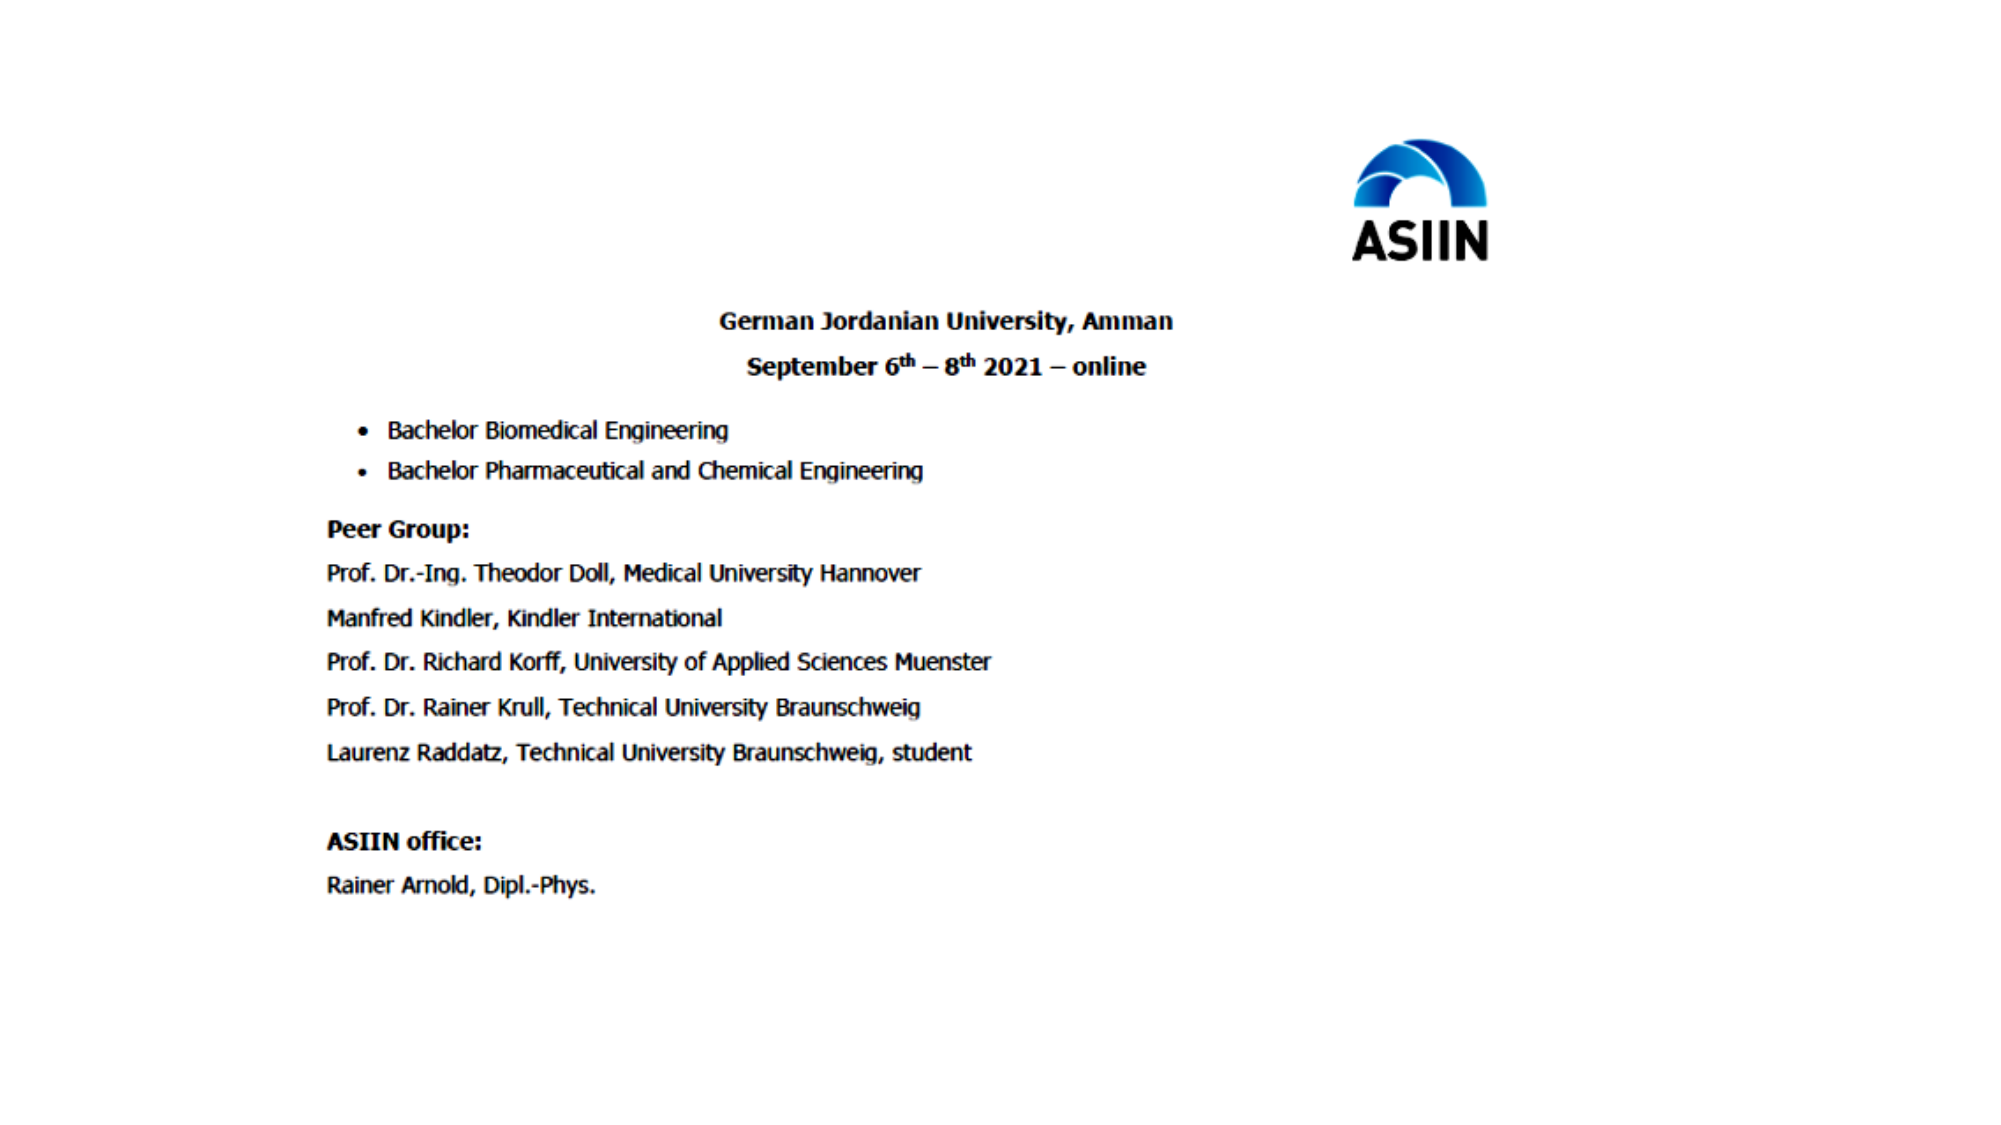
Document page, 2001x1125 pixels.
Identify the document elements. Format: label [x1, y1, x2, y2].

picture [273, 89, 1580, 939]
